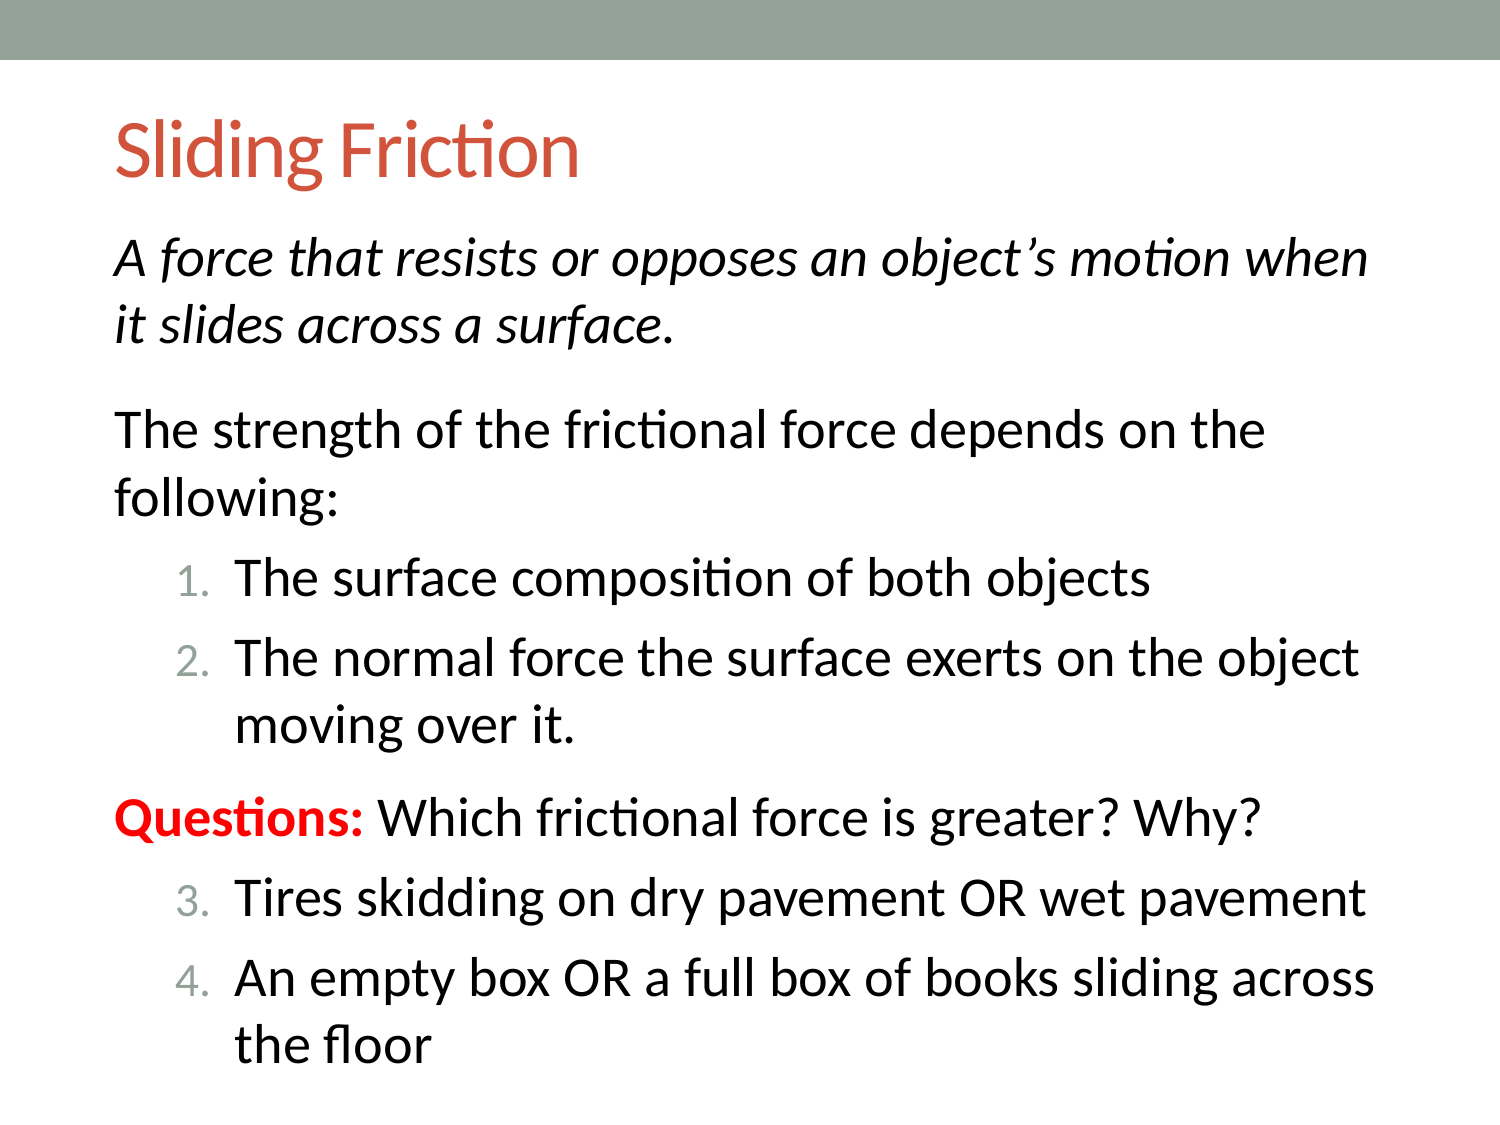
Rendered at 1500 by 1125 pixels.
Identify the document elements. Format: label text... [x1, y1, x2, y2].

title Sliding Friction [99, 62, 1425, 212]
list A force that resists or opposes an object’s motion when it slides across a surface. The strength of the frictional force depends on the following: The surface composition of both objects The normal force the surface exerts on the object moving over it. Questions: Which frictional force is greater? Why? Tires skidding on dry pavement OR wet pavement An empty box OR a full box of books sliding across the floor [99, 212, 1425, 1063]
